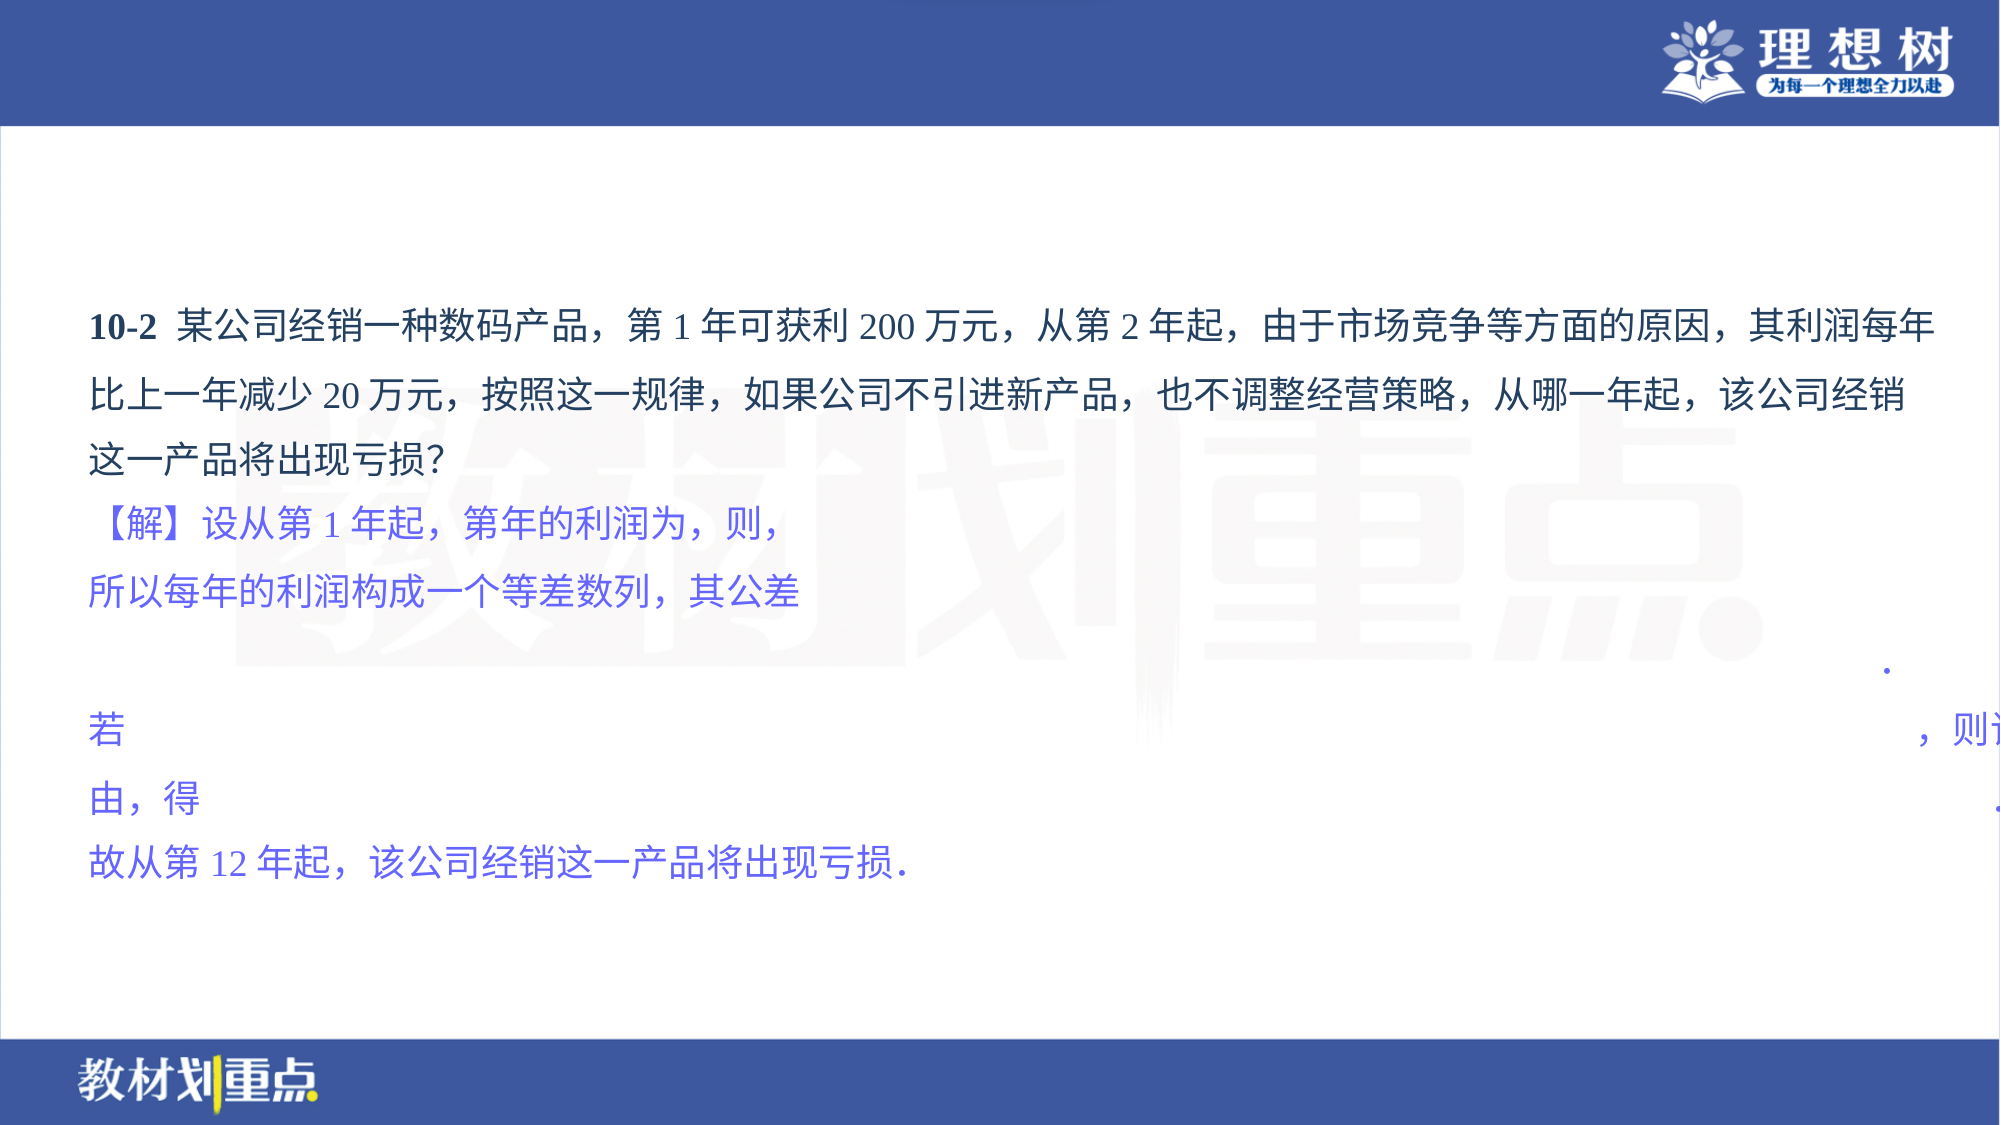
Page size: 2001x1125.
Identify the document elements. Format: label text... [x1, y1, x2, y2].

picture [0, 0, 2000, 1125]
text_box 10-2 某公司经销一种数码产品，第1年可获利200万元，从第2年起，由于市场竞争等方面的原因，其利润每年 比上一年减少20万元，按照这一规律，如果公司不引进新产品，也不调整经营策略，从哪一年起，该公司经销 这一产品将出现亏损？ [88, 278, 1911, 475]
